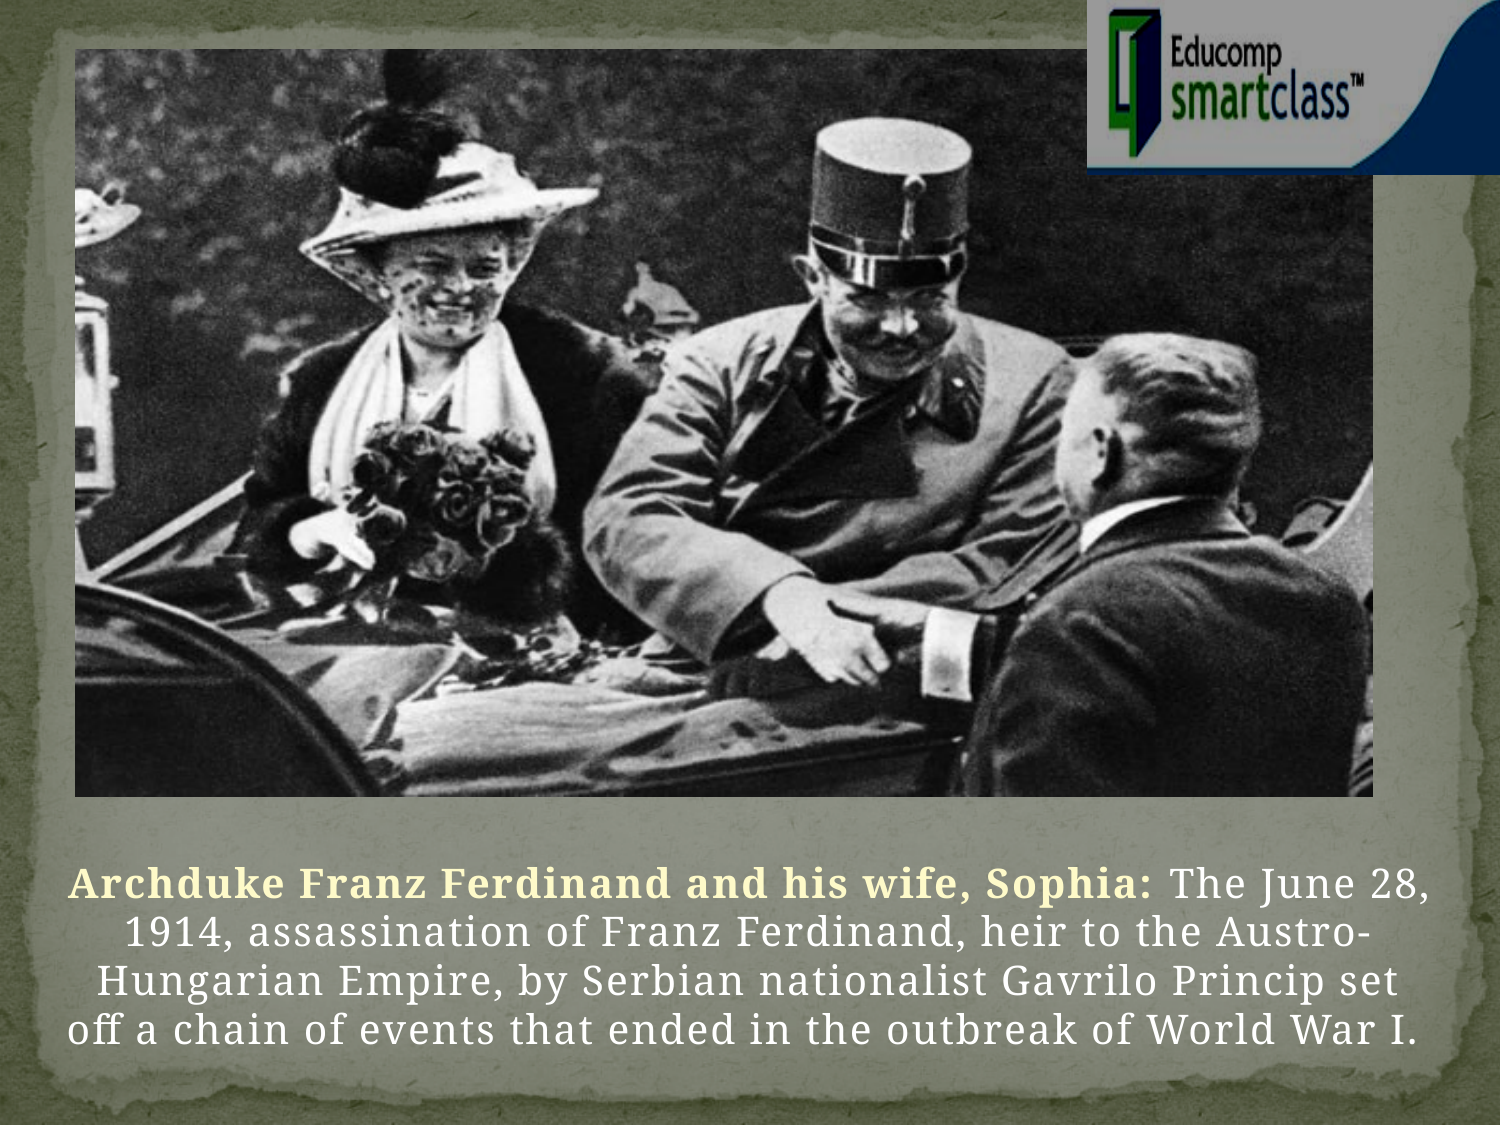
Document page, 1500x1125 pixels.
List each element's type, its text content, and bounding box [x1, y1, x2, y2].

picture [75, 0, 1500, 797]
subtitle Archduke Franz Ferdinand and his wife, Sophia: The June 28, 1914, assassination of Franz Ferdinand, heir to the Austro-Hungarian Empire, by Serbian nationalist Gavrilo Princip set off a chain of events that ended in the outbreak of World War I. [50, 849, 1450, 1075]
